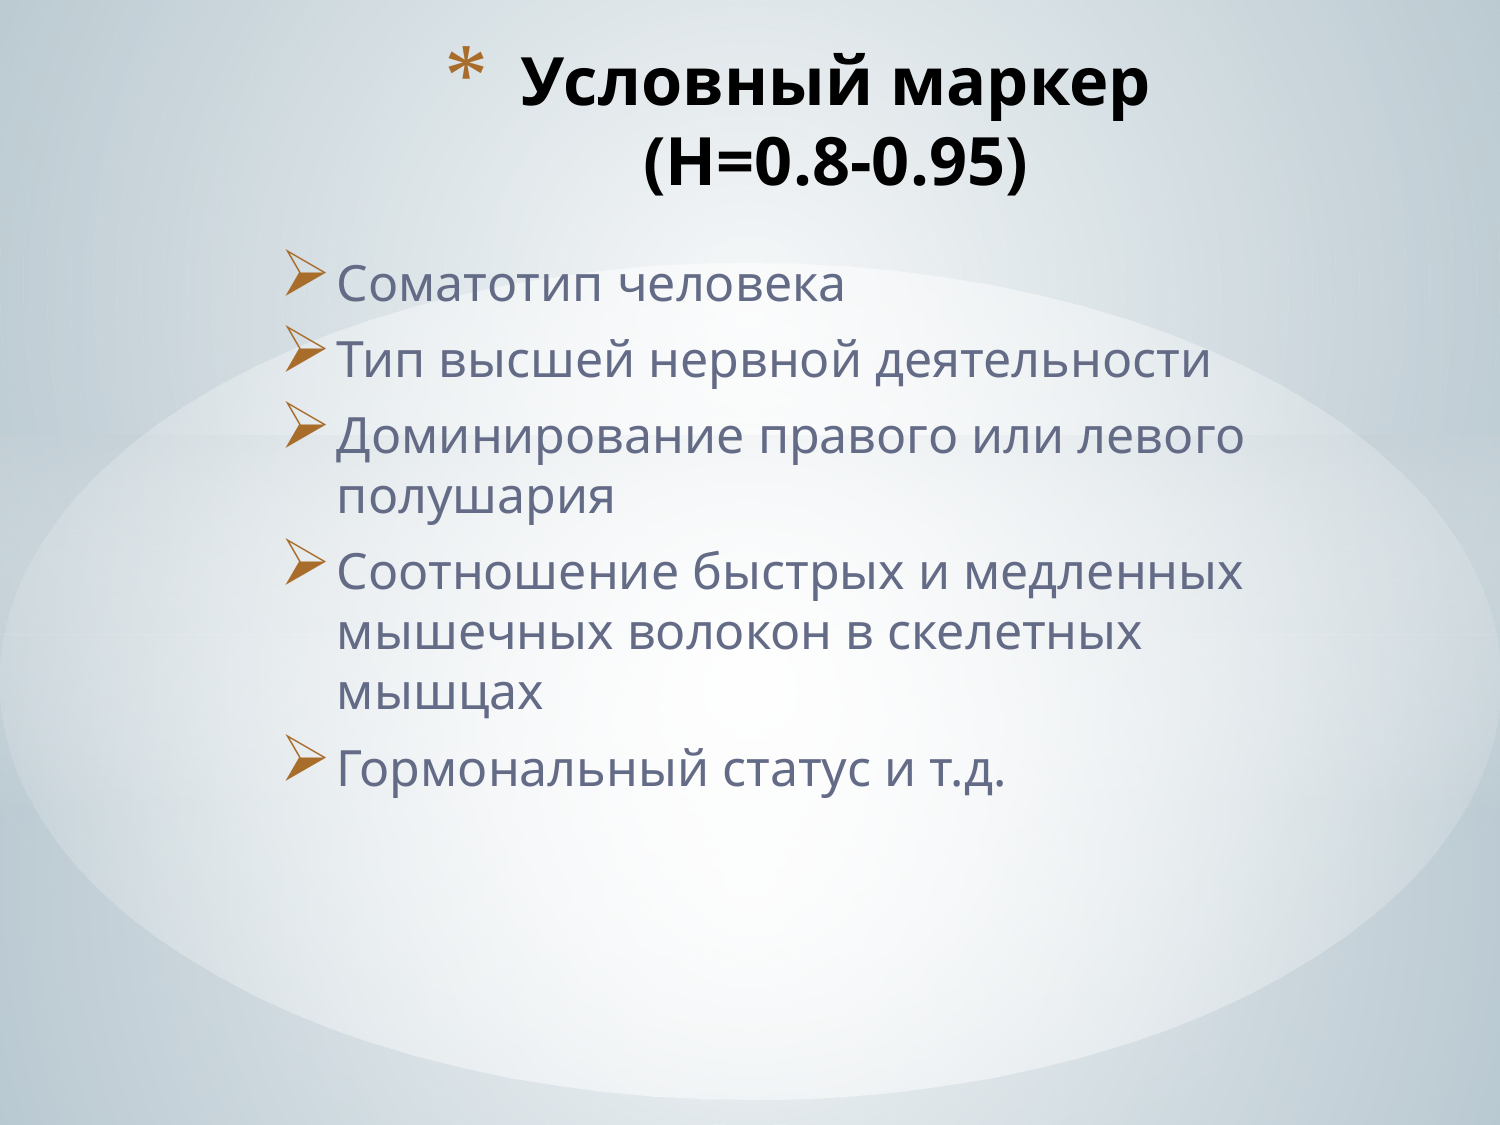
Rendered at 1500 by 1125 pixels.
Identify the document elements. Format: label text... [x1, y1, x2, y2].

title Условный маркер (Н=0.8-0.95) [194, 30, 1372, 197]
subtitle Соматотип человека Тип высшей нервной деятельности Доминирование правого или левого полушария Соотношение быстрых и медленных мышечных волокон в скелетных мышцах Гормональный статус и т.д. [265, 243, 1262, 1012]
